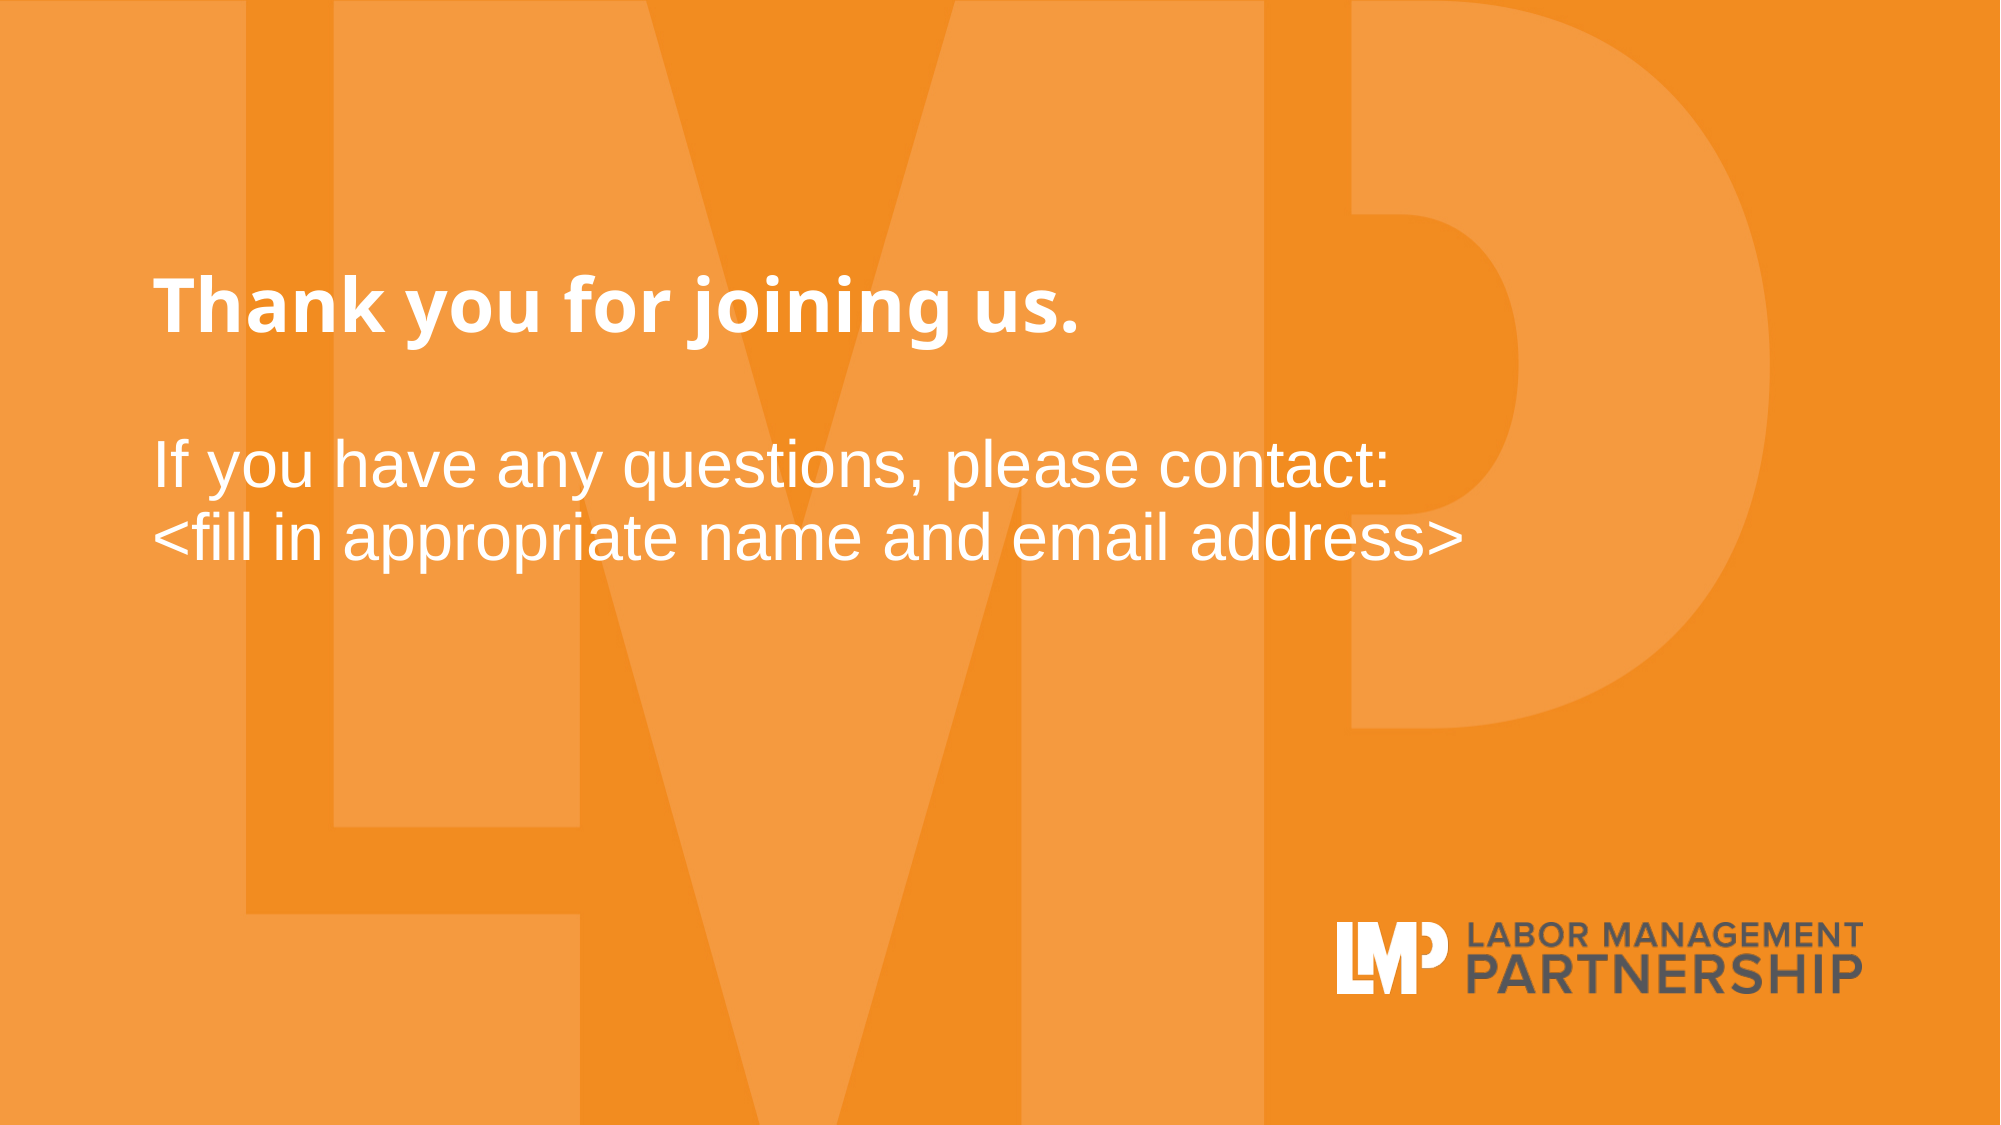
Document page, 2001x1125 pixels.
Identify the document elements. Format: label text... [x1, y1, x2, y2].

picture [0, 0, 2000, 1125]
title Thank you for joining us.​ ​ If you have any questions, please contact: ​ <fill in appropriate name and email address>​ [137, 260, 1638, 691]
